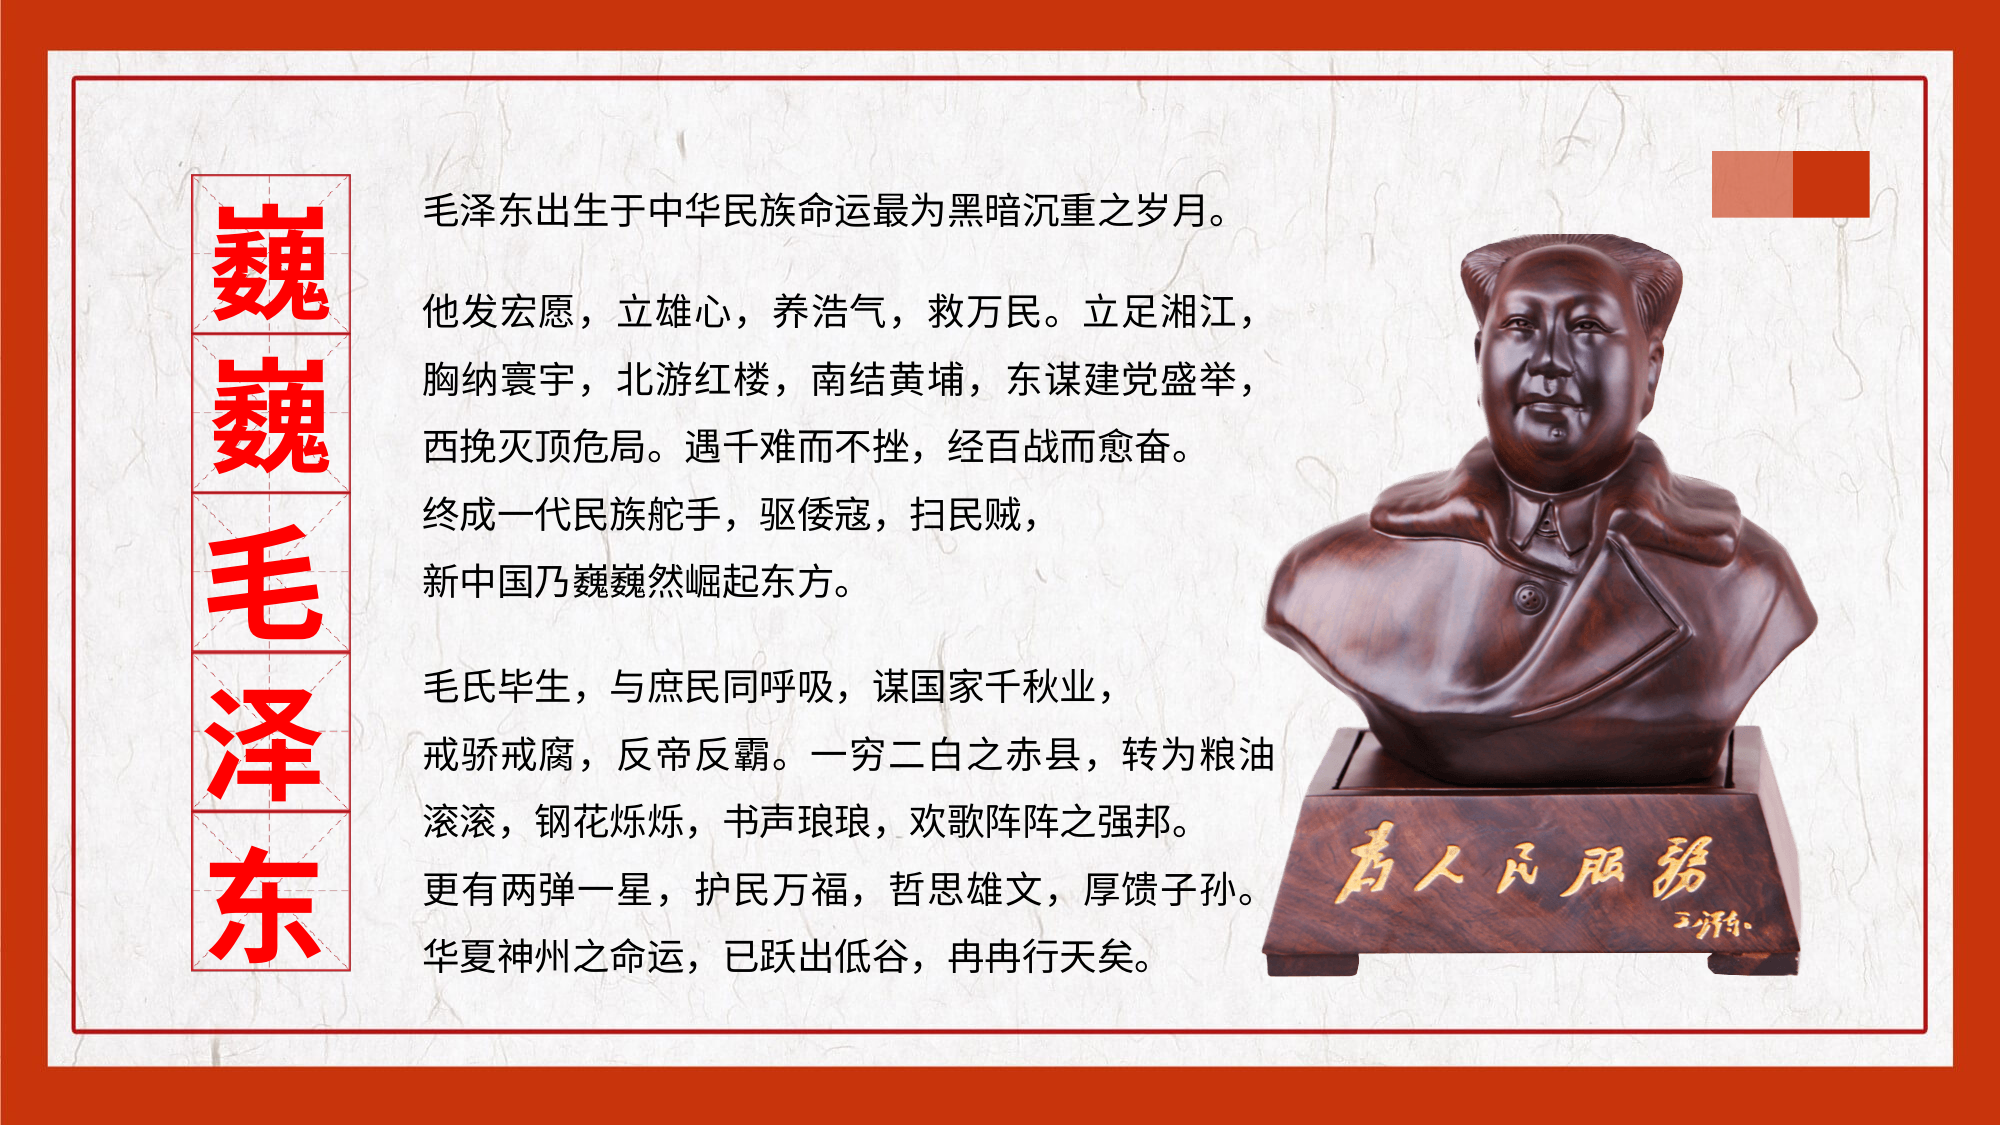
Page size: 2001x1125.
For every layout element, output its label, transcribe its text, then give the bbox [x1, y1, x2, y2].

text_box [350, 486, 683, 661]
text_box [186, 177, 350, 988]
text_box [0, 486, 186, 661]
text_box 毛泽东出生于中华民族命运最为黑暗沉重之岁月。 他发宏愿，立雄心，养浩气，救万民。立足湘江，胸纳寰宇，北游红楼，南结黄埔，东谋建党盛举，西挽灭顶危局。遇千难而不挫，经百战而愈奋。 终成一代民族舵手，驱倭寇，扫民贼， 新中国乃巍巍然崛起东方。 毛氏毕生，与庶民同呼吸，谋国家千秋业， 戒骄戒腐，反帝反霸。一穷二白之赤县，转为粮油滚滚，钢花烁烁，书声琅琅，欢歌阵阵之强邦。 更有两弹一星，护民万福，哲思雄文，厚馈子孙。华夏神州之命运，已跃出低谷，冉冉行天矣。 [407, 157, 1291, 986]
picture [0, 0, 2000, 1125]
